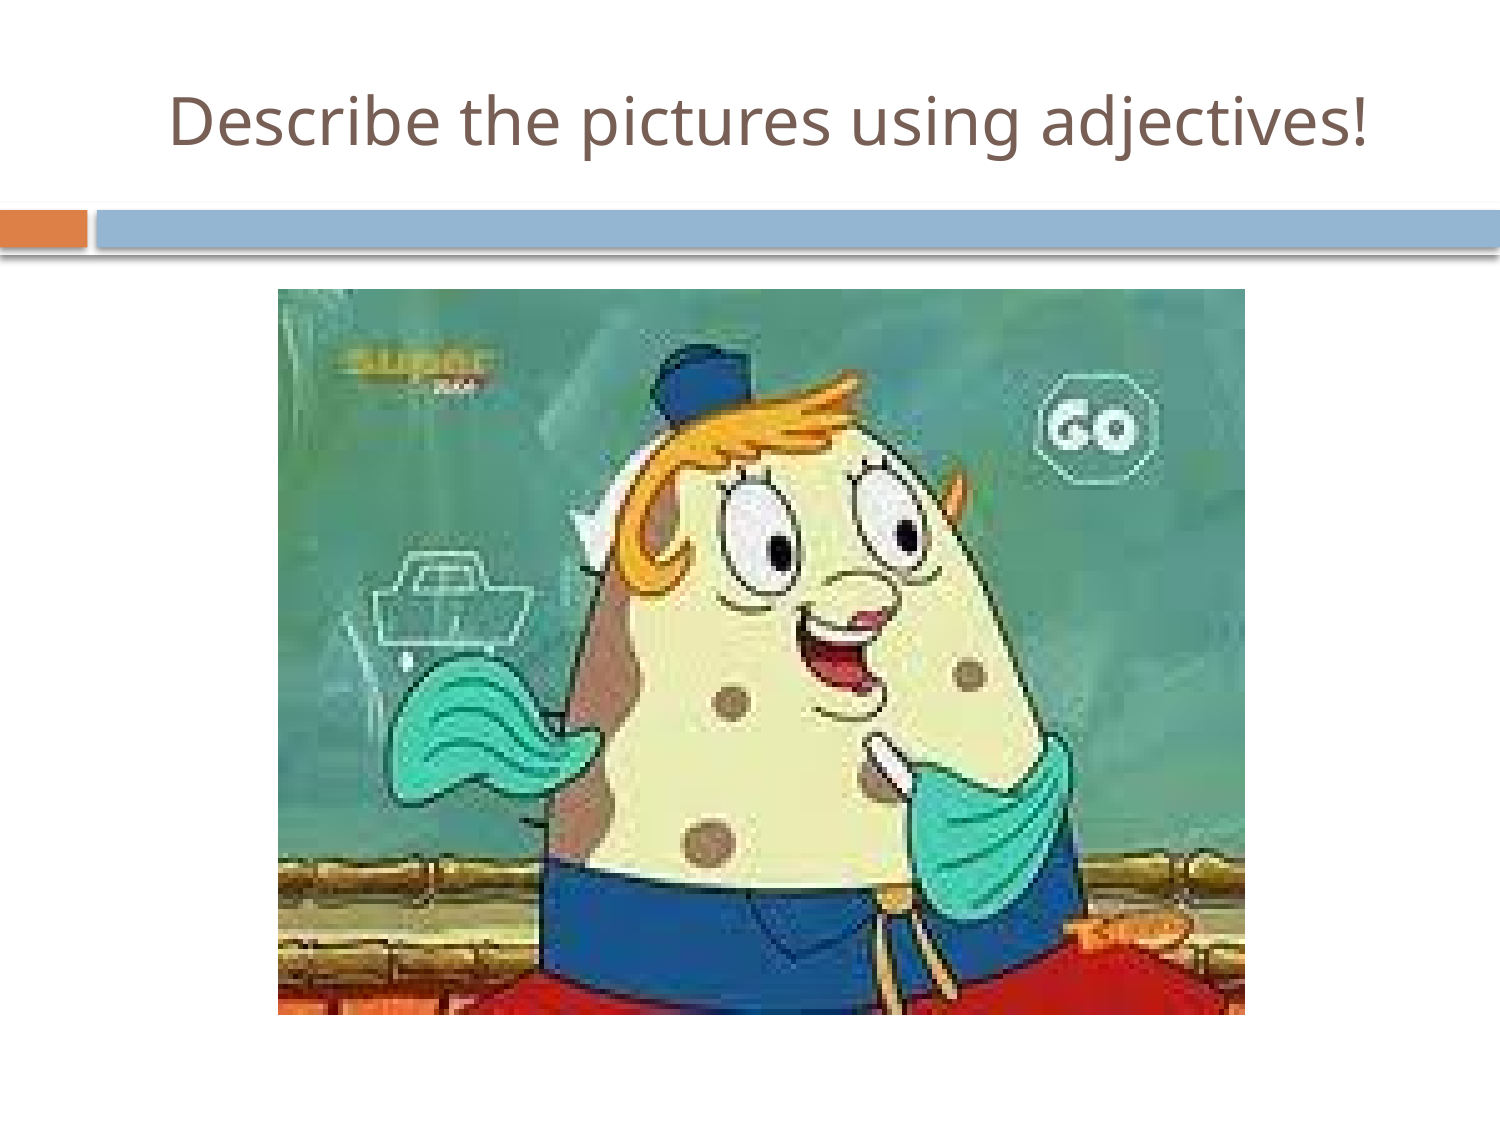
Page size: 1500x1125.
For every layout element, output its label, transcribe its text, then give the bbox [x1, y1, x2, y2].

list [278, 289, 1246, 1015]
title Describe the pictures using adjectives! [100, 37, 1438, 200]
